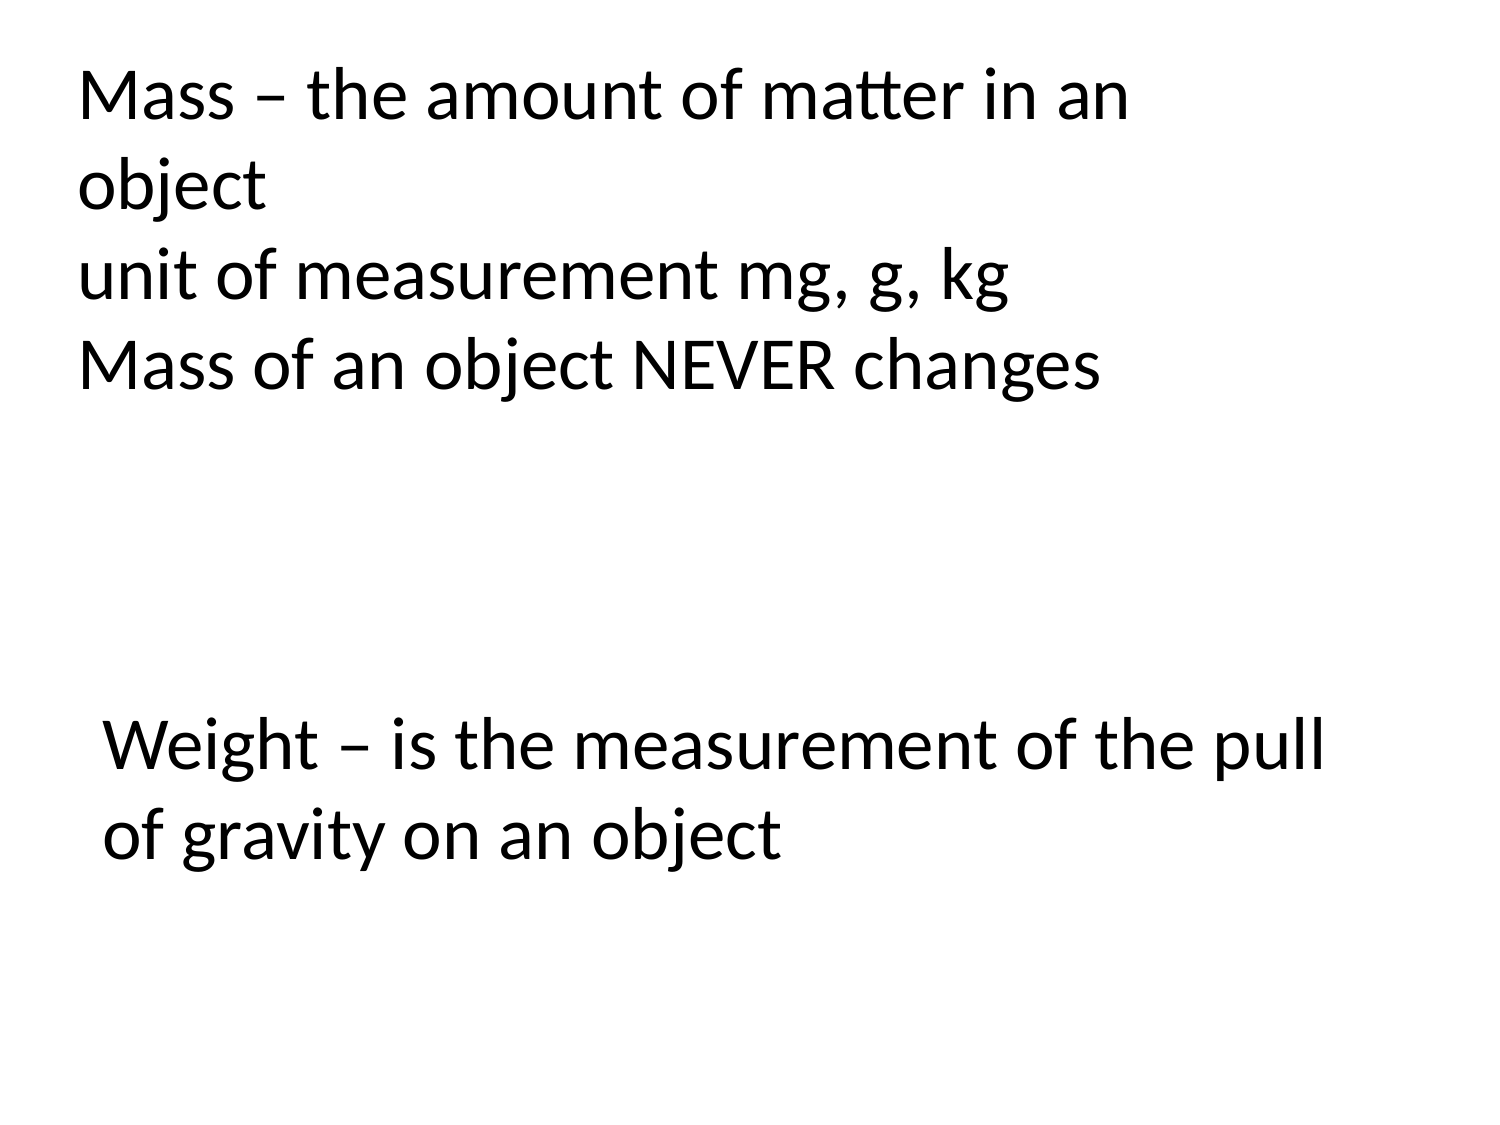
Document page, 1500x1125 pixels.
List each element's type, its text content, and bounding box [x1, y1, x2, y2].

text_box Mass – the amount of matter in an object unit of measurement mg, g, kg Mass of an object NEVER changes [62, 37, 1338, 548]
text_box Weight – is the measurement of the pull of gravity on an object [87, 687, 1363, 883]
